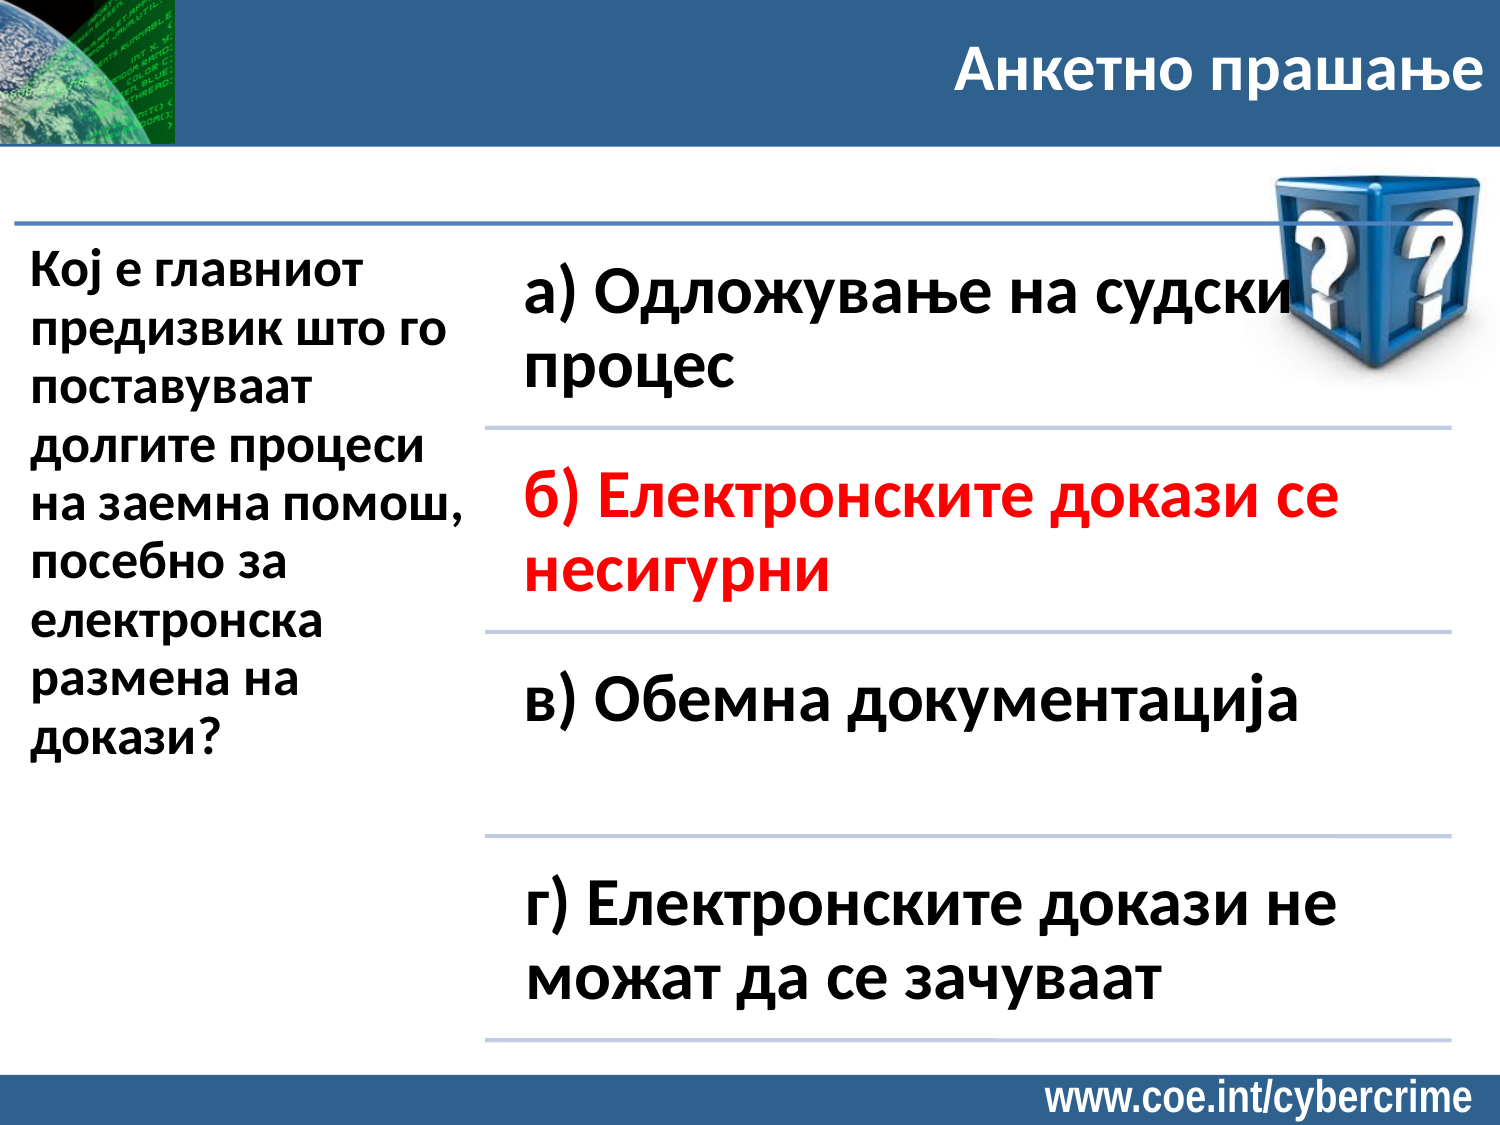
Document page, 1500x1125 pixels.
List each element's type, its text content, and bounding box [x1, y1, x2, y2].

picture [1227, 115, 1500, 406]
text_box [14, 222, 1454, 1053]
text_box [0, 1073, 1030, 1125]
text_box Анкетно прашање [177, 0, 1500, 149]
picture [0, 0, 175, 144]
text_box www.coe.int/cybercrime [1030, 1059, 1500, 1125]
